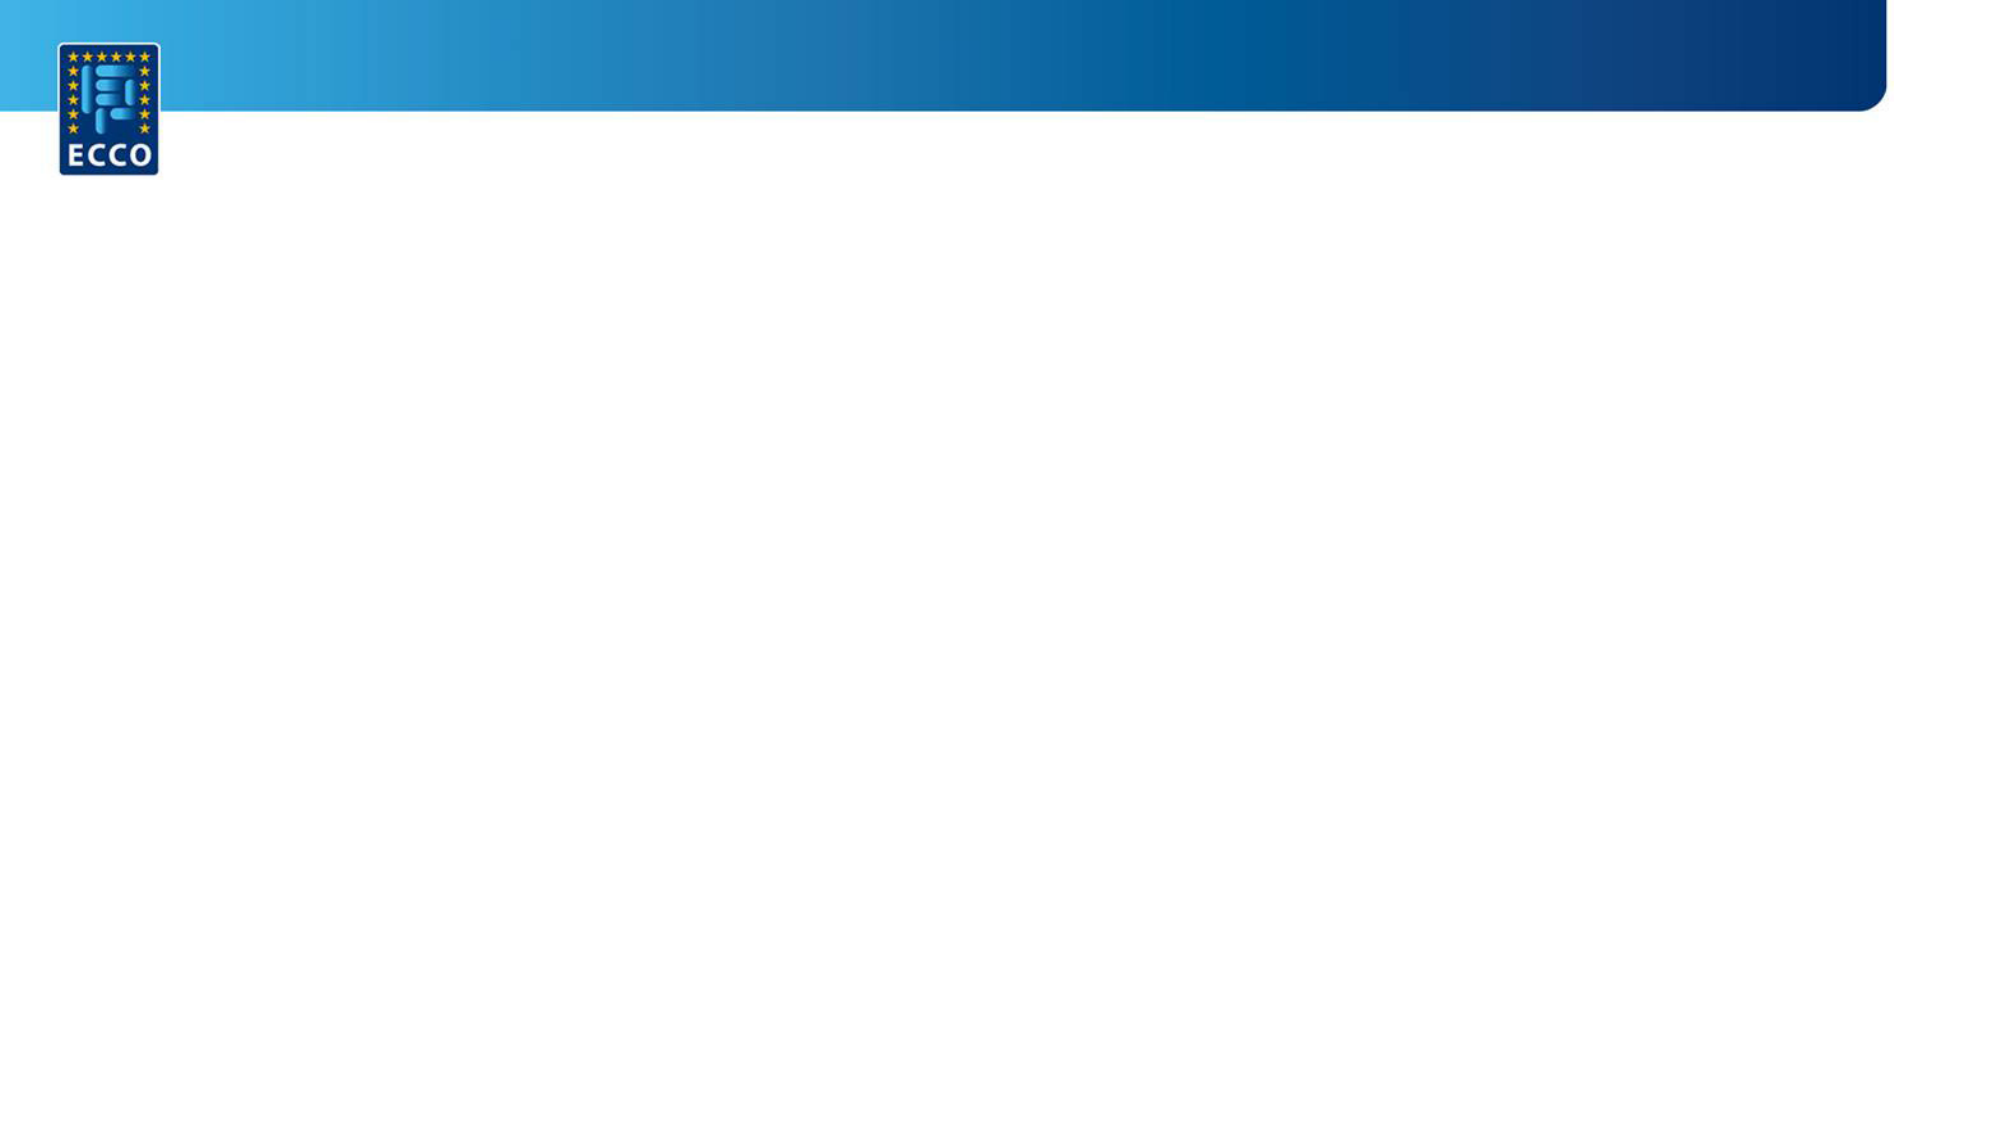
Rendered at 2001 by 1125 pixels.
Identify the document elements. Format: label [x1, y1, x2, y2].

picture [0, 0, 1894, 180]
